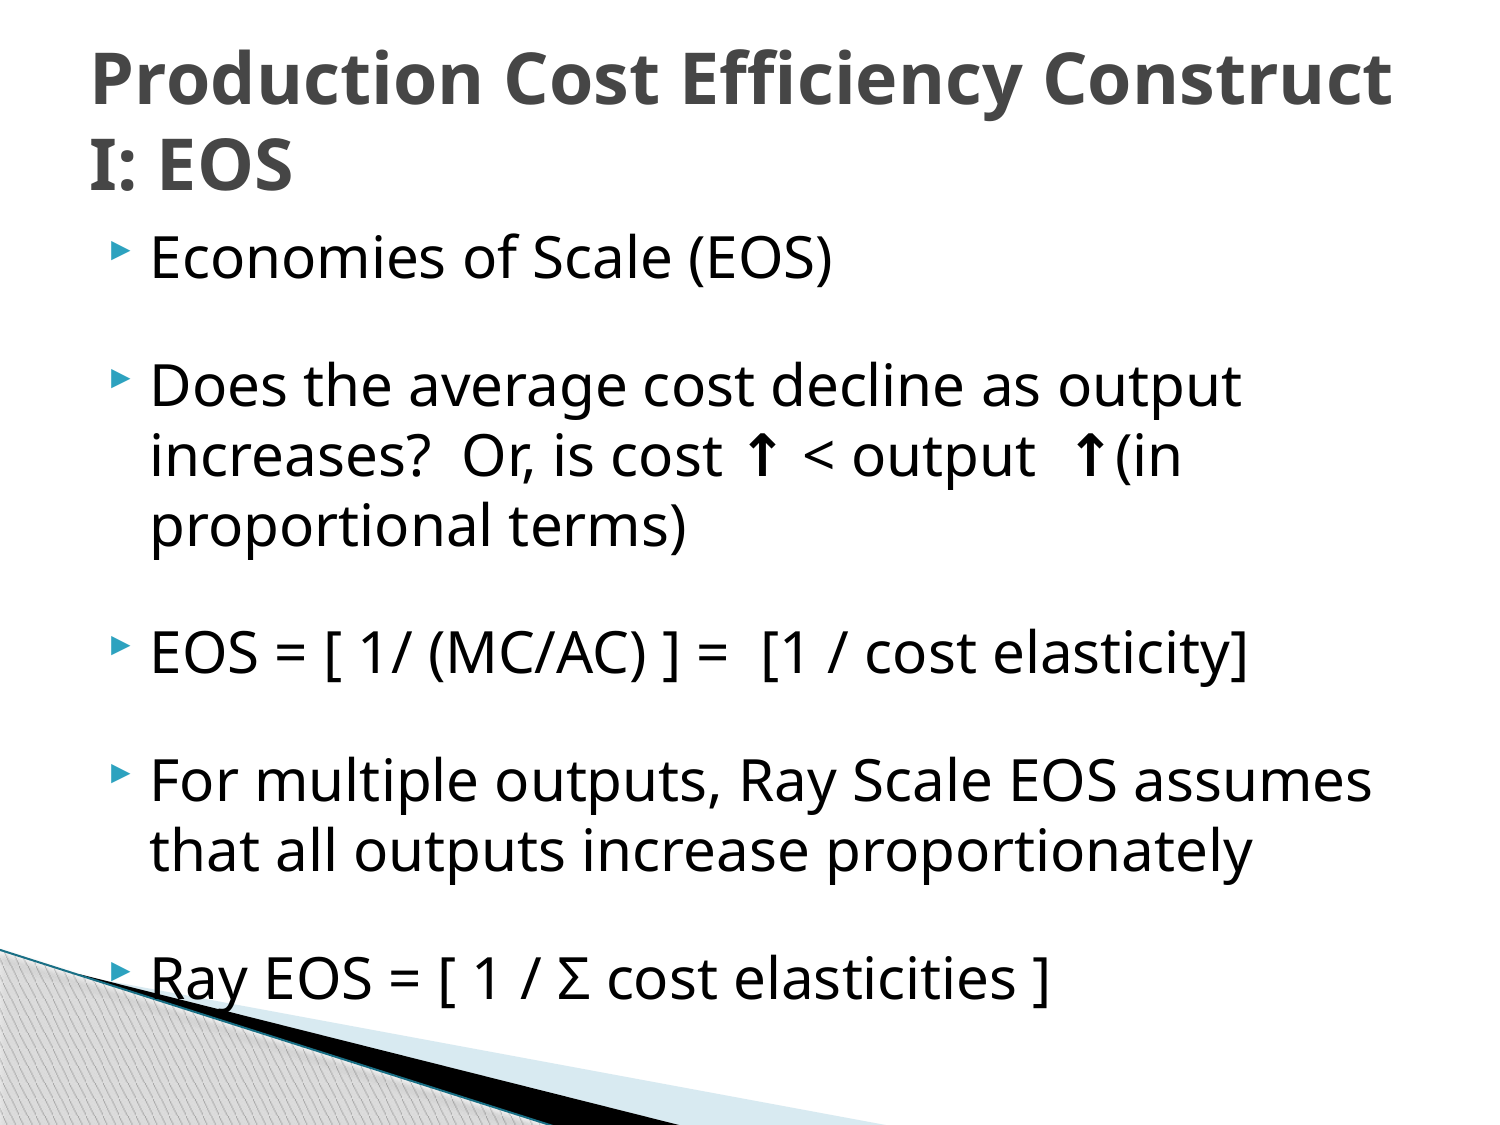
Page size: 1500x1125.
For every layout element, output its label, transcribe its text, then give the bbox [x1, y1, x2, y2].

list Economies of Scale (EOS) Does the average cost decline as output increases? Or, is cost ↑ < output ↑(in proportional terms) EOS = [ 1/ (MC/AC) ] = [1 / cost elasticity] For multiple outputs, Ray Scale EOS assumes that all outputs increase proportionately Ray EOS = [ 1 / Σ cost elasticities ] [75, 213, 1425, 955]
title Production Cost Efficiency Construct I: EOS [75, 24, 1425, 213]
